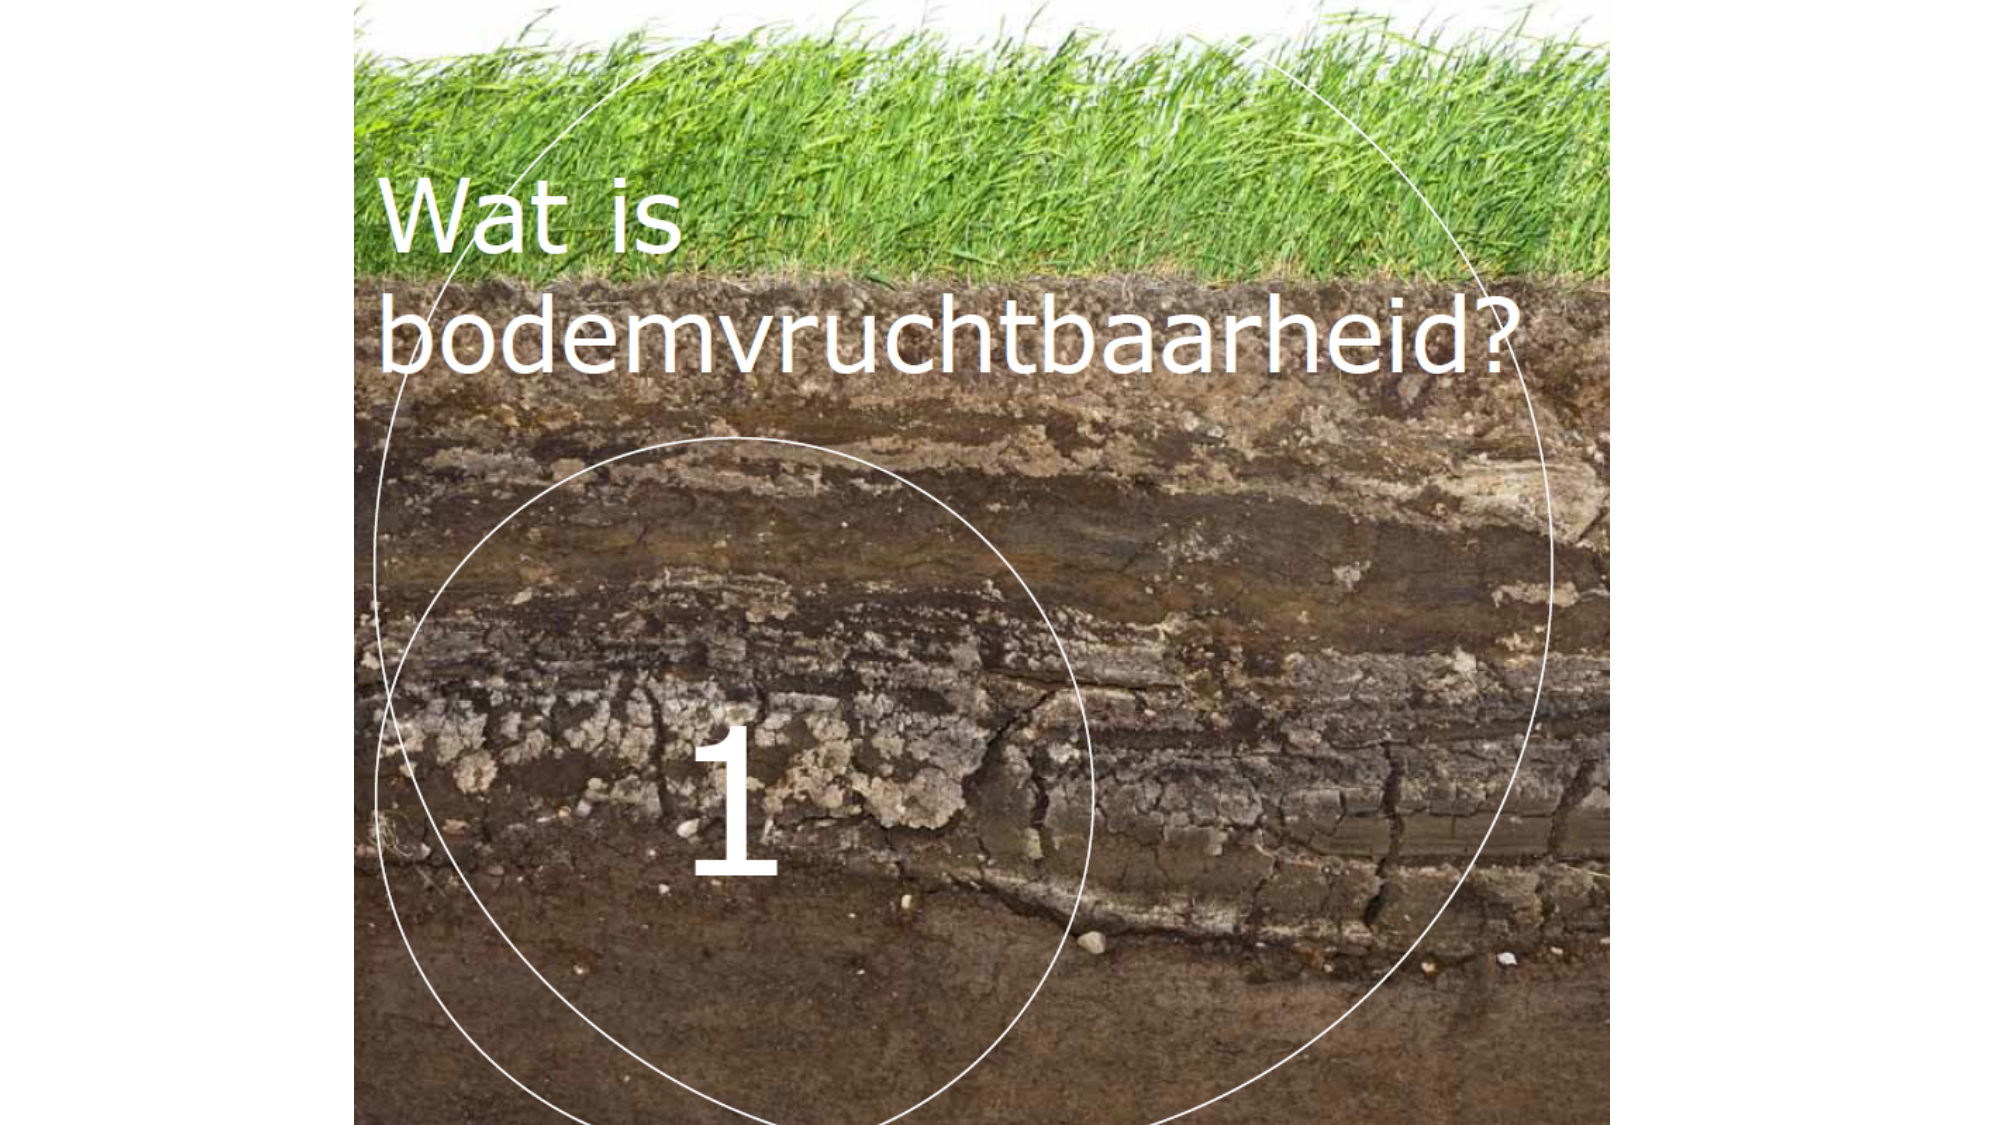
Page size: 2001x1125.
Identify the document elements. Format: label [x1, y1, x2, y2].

picture [354, 0, 1610, 1125]
